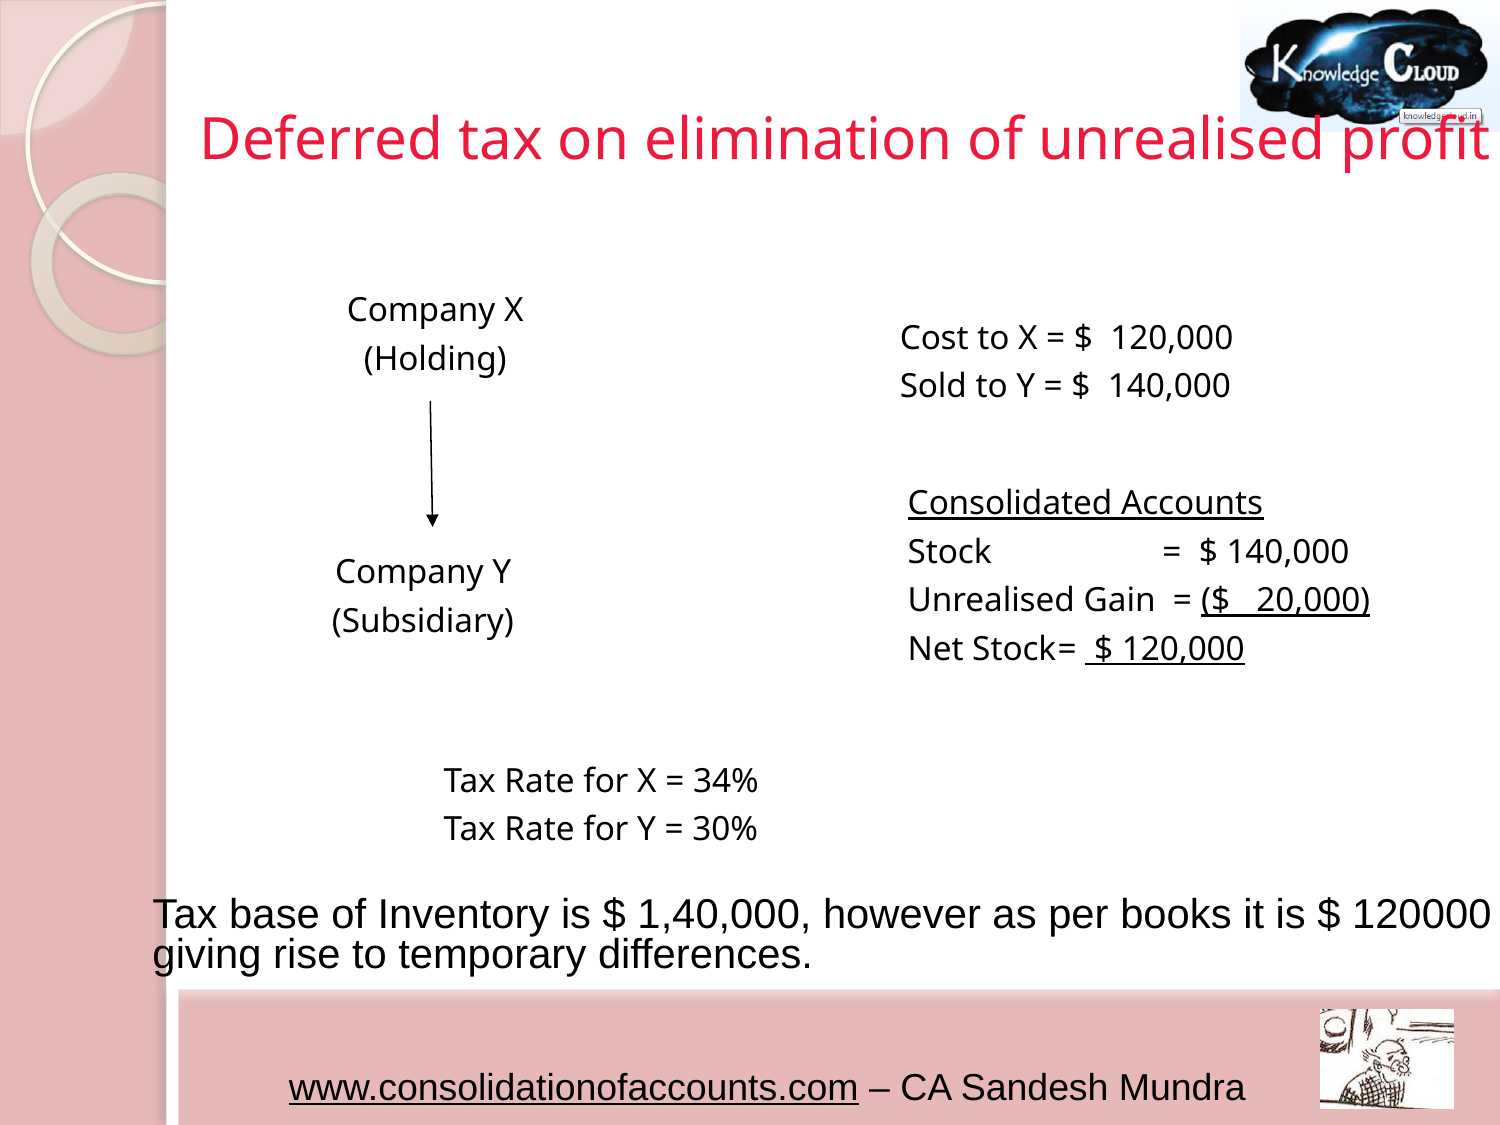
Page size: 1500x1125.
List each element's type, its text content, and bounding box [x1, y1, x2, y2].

text_box Consolidated Accounts Stock = $ 140,000 Unrealised Gain = ($ 20,000) Net Stock = $ 120,000 [892, 481, 1493, 675]
picture [1320, 1009, 1454, 1109]
text_box Company X (Holding) [247, 289, 623, 385]
text_box Tax base of Inventory is $ 1,40,000, however as per books it is $ 120000 giving rise to temporary differences. [152, 896, 1500, 977]
text_box Cost to X = $ 120,000 Sold to Y = $ 140,000 [885, 316, 1398, 412]
text_box Deferred tax on elimination of unrealised profit [199, 98, 1500, 258]
picture [1239, 0, 1500, 98]
text_box [426, 400, 439, 527]
text_box Tax Rate for X = 34% Tax Rate for Y = 30% [428, 759, 904, 855]
text_box Company Y (Subsidiary) [235, 550, 611, 646]
